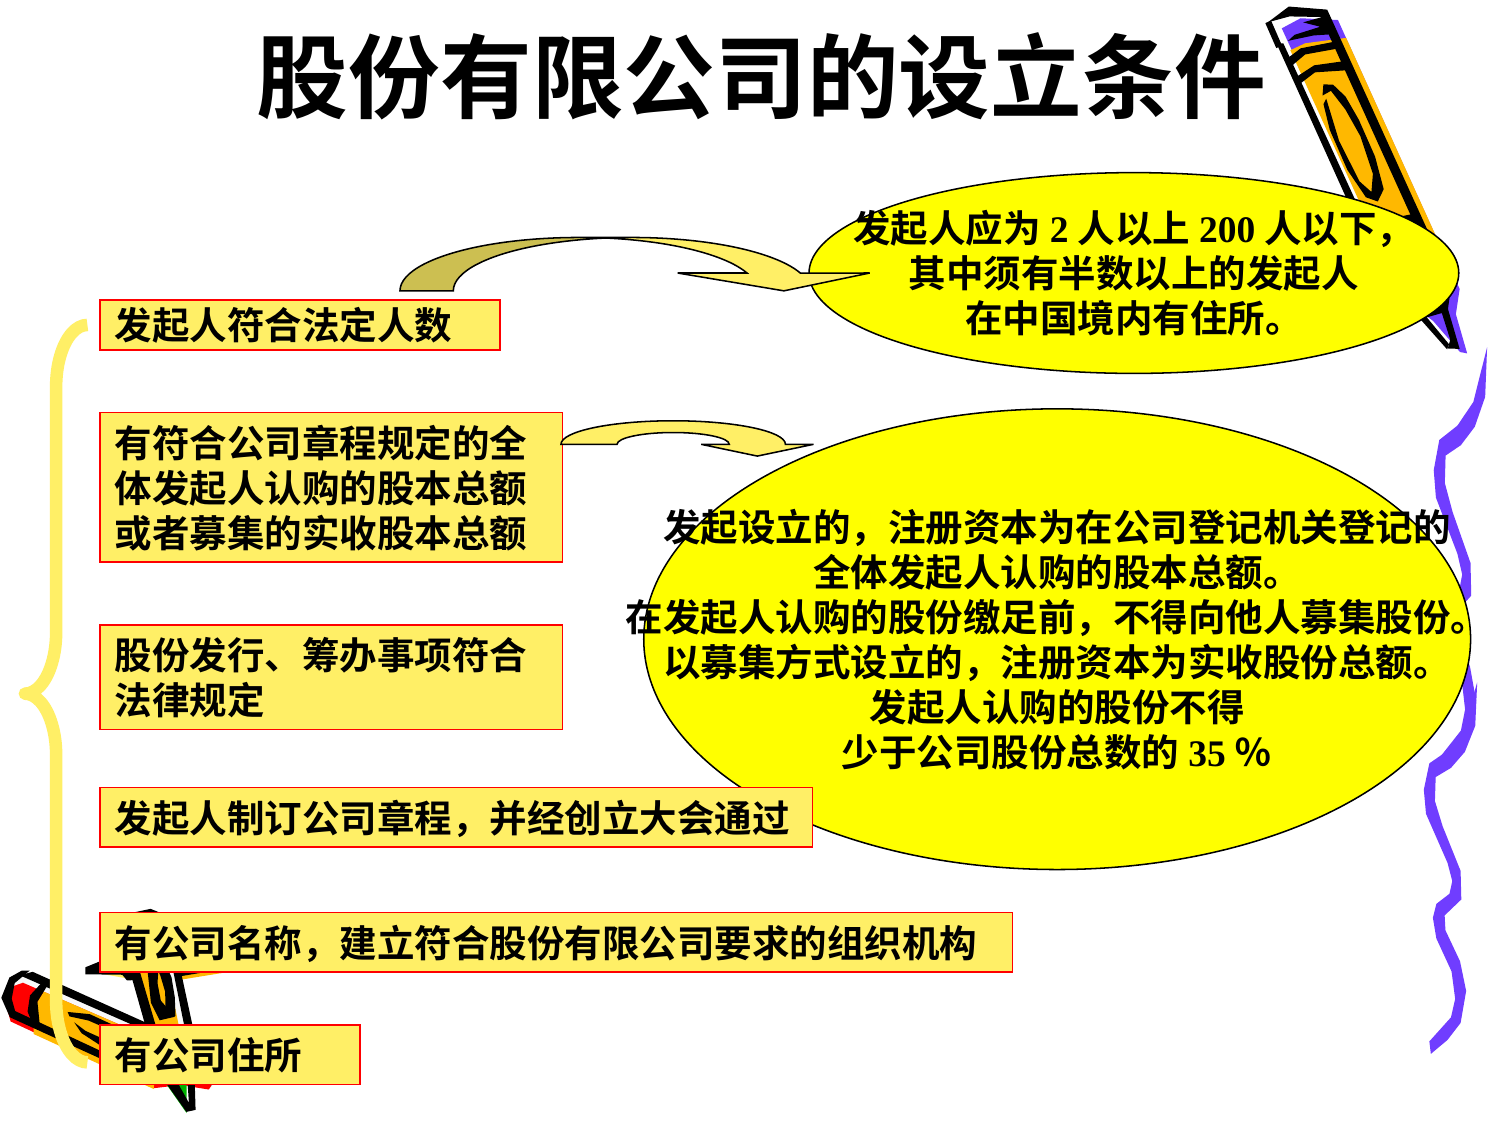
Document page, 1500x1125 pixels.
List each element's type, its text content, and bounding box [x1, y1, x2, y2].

text_box [399, 237, 870, 291]
text_box [560, 420, 814, 457]
text_box 有符合公司章程规定的全体发起人认购的股本总额或者募集的实收股本总额 [99, 412, 563, 563]
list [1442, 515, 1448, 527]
text_box [24, 324, 88, 1063]
text_box 发起人制订公司章程，并经创立大会通过 [99, 787, 813, 848]
title 股份有限公司的设立条件 [123, 42, 1400, 138]
text_box 发起设立的，注册资本为在公司登记机关登记的 全体发起人认购的股本总额。 在发起人认购的股份缴足前，不得向他人募集股份。 以募集方式设立的，注册资本为实收股份总额。 发起人认购的股份不得 少于公司股份总数的35％ [643, 408, 1471, 870]
list 发起人符合法定人数 [99, 299, 501, 351]
text_box 股份发行、筹办事项符合法律规定 [99, 624, 563, 730]
text_box 有公司住所 [99, 1024, 361, 1085]
text_box 发起人应为2人以上200人以下， 其中须有半数以上的发起人 在中国境内有住所。 [809, 172, 1459, 374]
text_box 有公司名称，建立符合股份有限公司要求的组织机构 [99, 912, 1013, 973]
